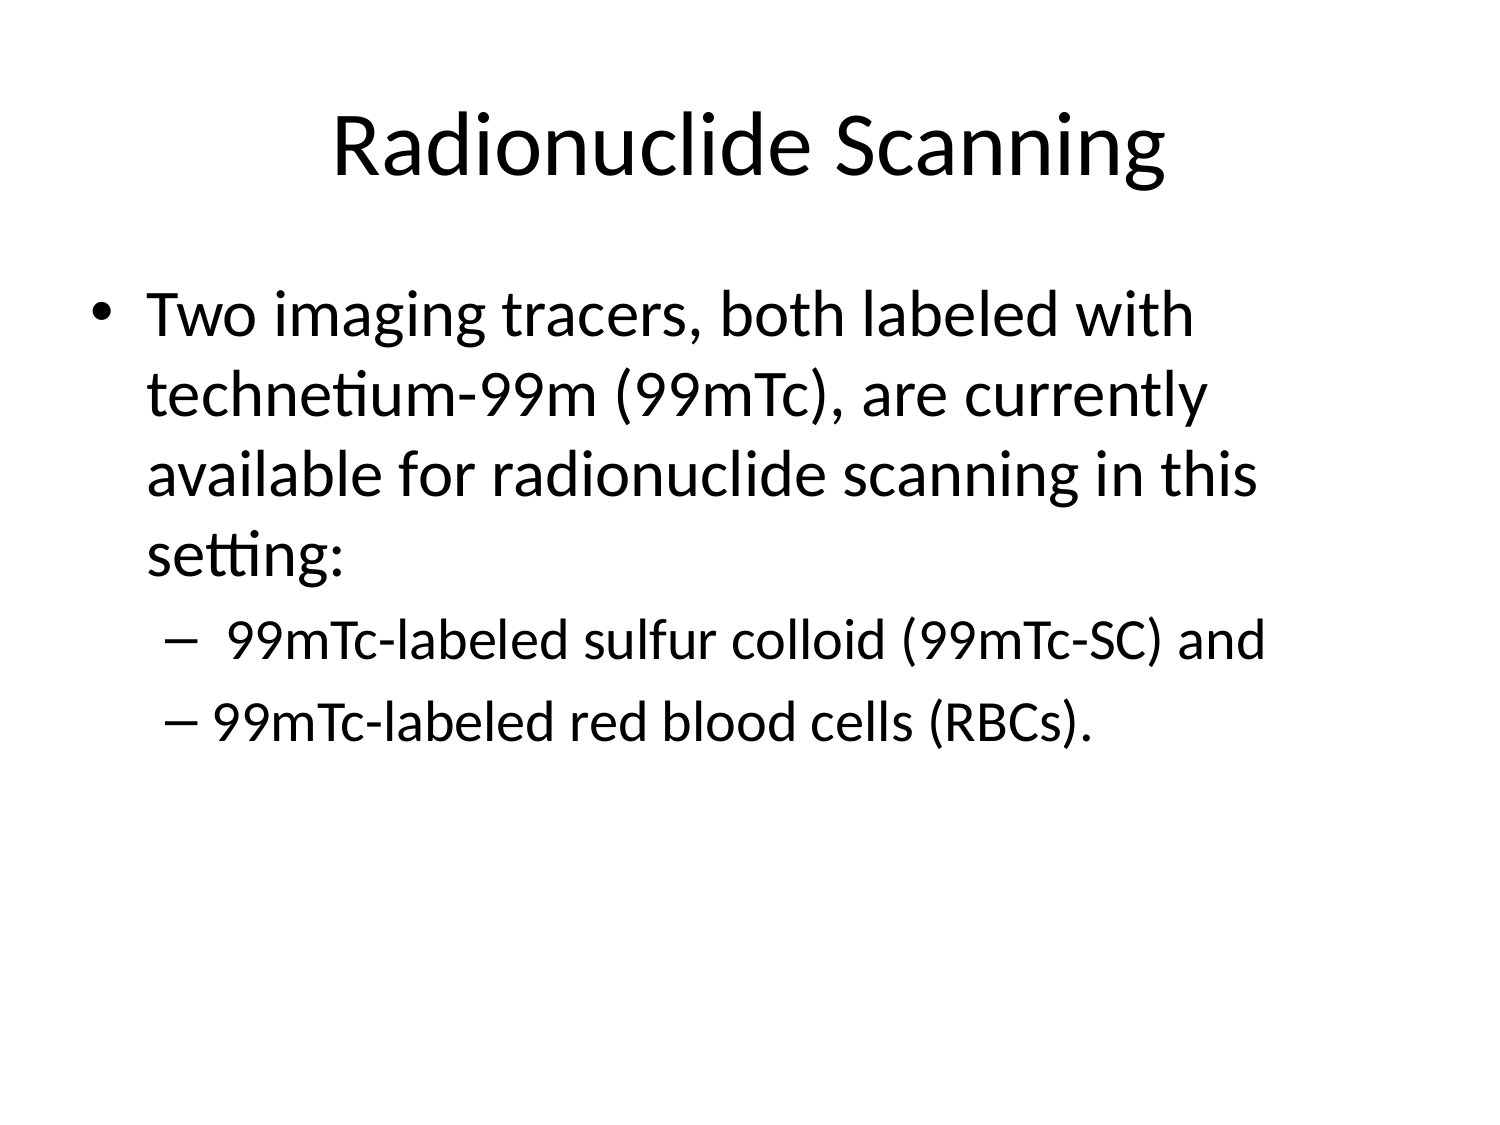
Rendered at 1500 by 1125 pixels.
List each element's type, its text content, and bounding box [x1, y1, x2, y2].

title Radionuclide Scanning [75, 45, 1425, 233]
list Two imaging tracers, both labeled with technetium-99m (99mTc), are currently available for radionuclide scanning in this setting: 99mTc-labeled sulfur colloid (99mTc-SC) and 99mTc-labeled red blood cells (RBCs). [75, 262, 1425, 1005]
